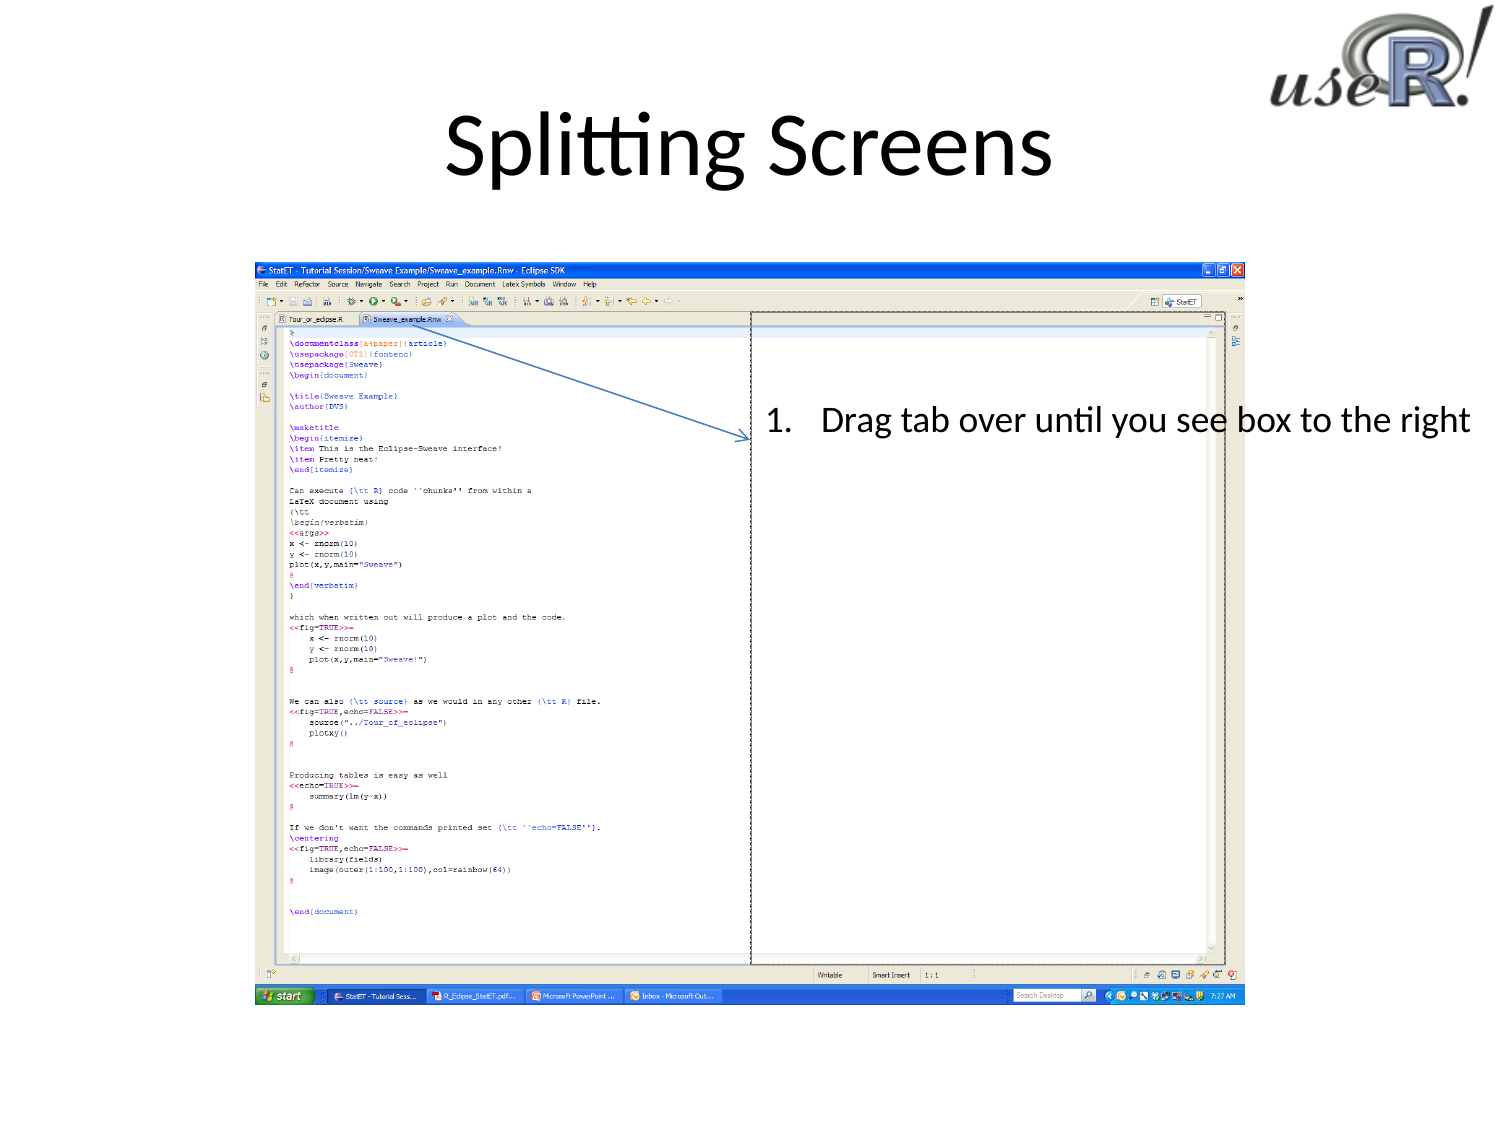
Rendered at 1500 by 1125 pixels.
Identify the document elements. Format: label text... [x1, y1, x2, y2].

title Splitting Screens [75, 45, 1425, 233]
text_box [412, 324, 751, 441]
picture [1265, 0, 1500, 113]
text_box Drag tab over until you see box to the right [1251, 387, 1500, 493]
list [254, 262, 1246, 1006]
